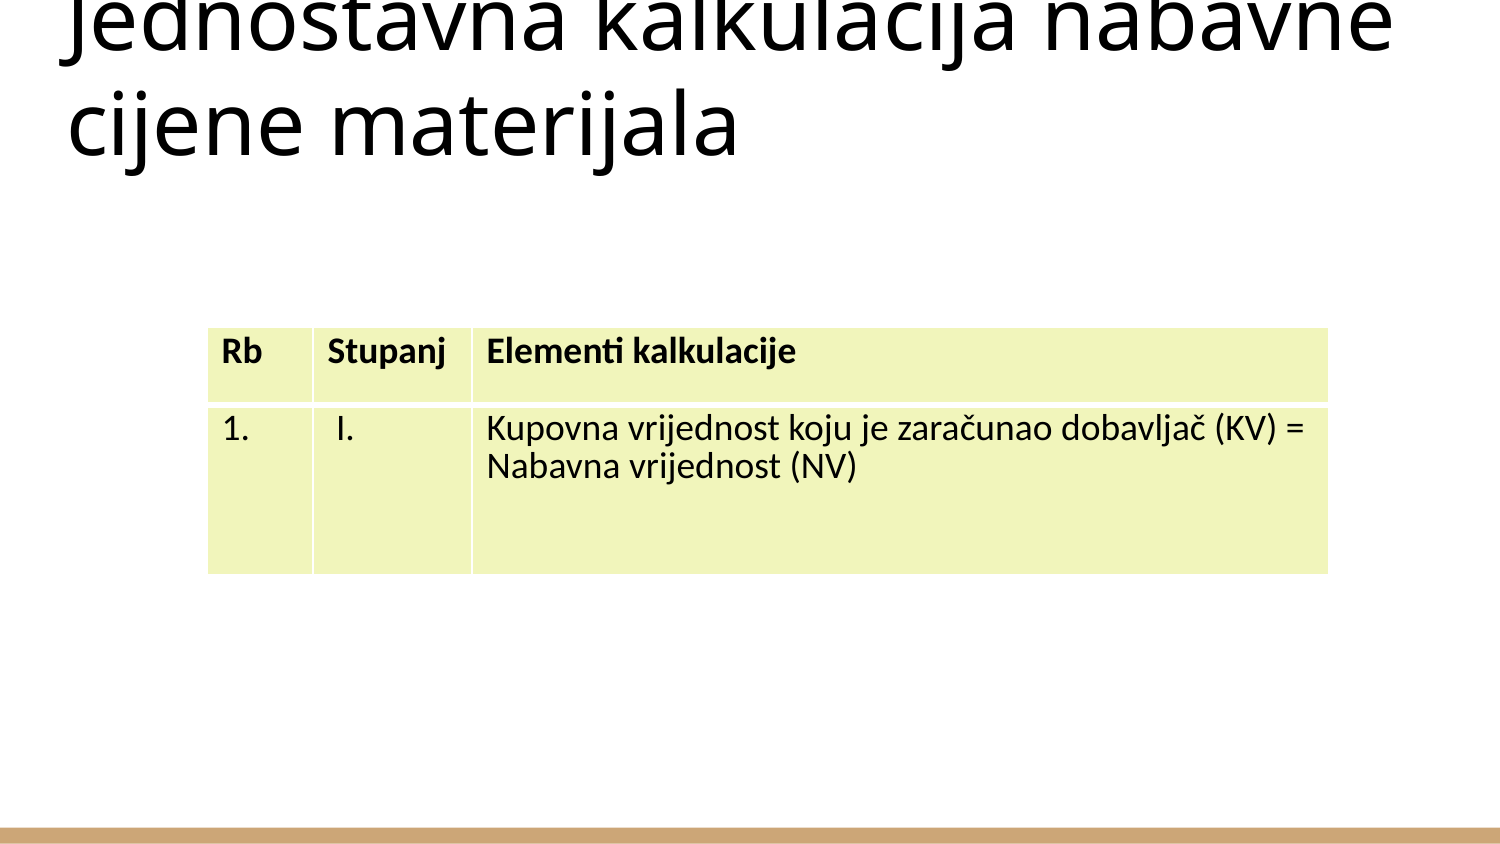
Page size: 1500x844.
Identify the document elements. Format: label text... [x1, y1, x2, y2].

table_header Stupanj [314, 328, 471, 402]
table_header Rb [208, 328, 312, 402]
table_cell Kupovna vrijednost koju je zaračunao dobavljač (KV) = Nabavna vrijednost (NV) [473, 408, 1328, 574]
title Jednostavna kalkulacija nabavne cijene materijala [51, 51, 1449, 189]
table_cell I. [314, 408, 471, 574]
table_header Elementi kalkulacije [473, 328, 1328, 402]
table_cell 1. [208, 408, 312, 574]
